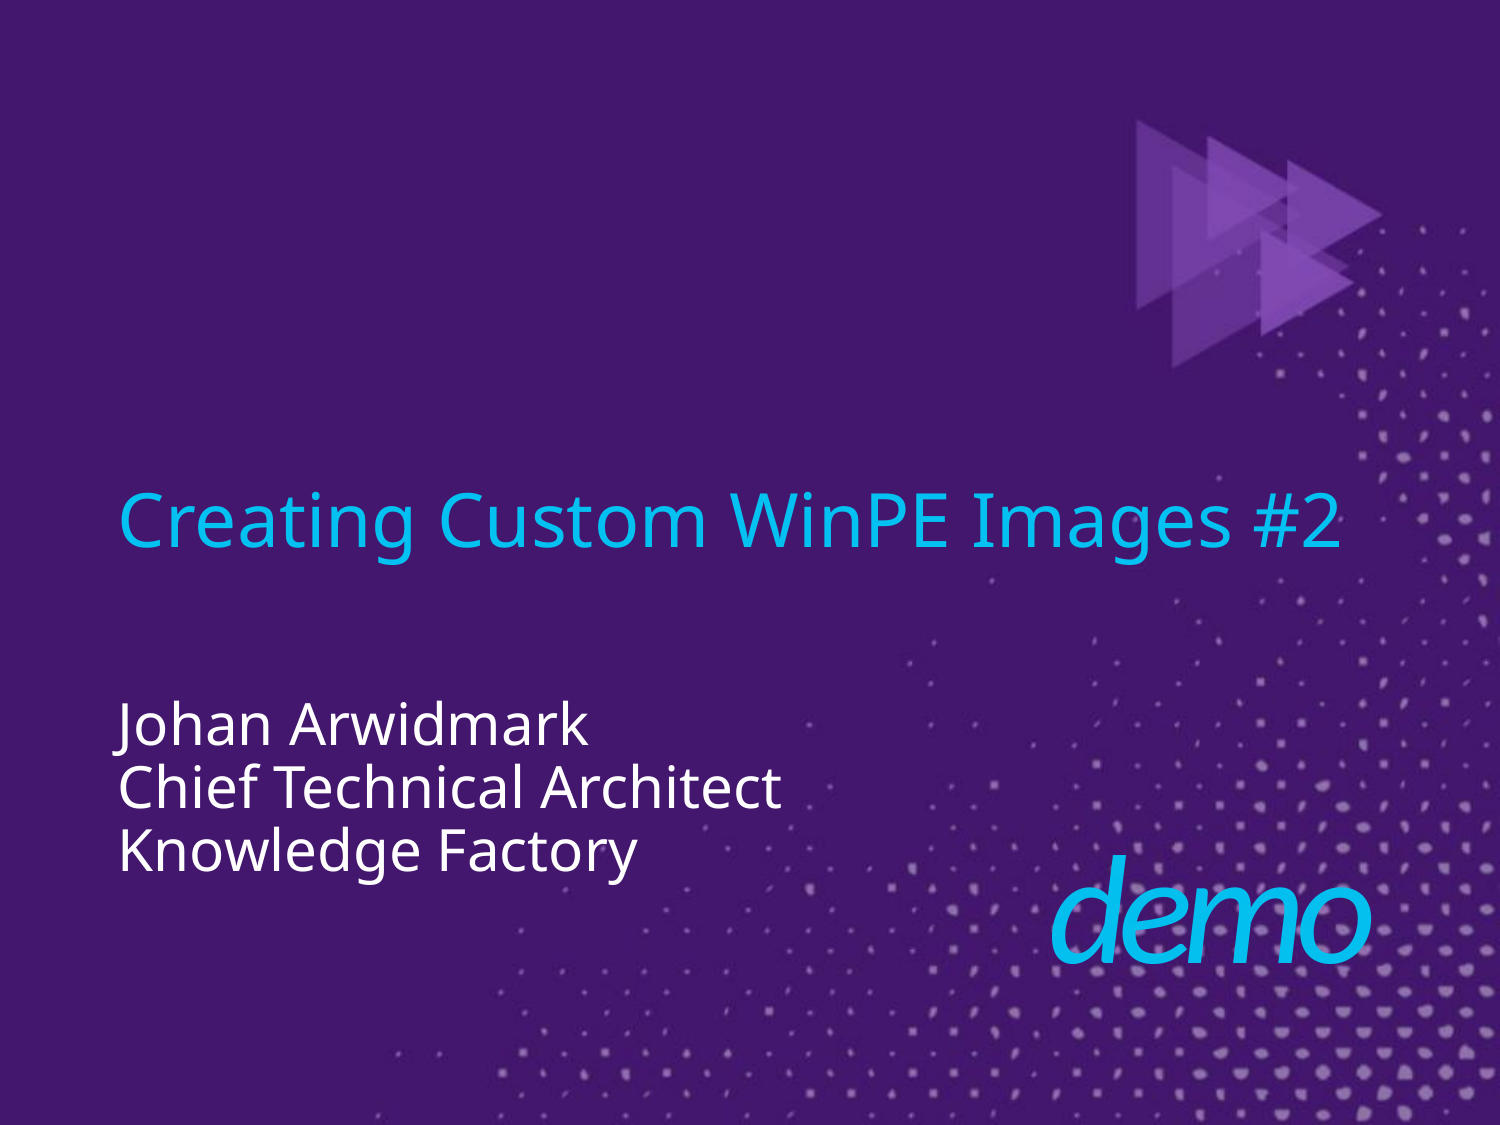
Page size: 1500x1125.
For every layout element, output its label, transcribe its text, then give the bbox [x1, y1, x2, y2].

subtitle Johan Arwidmark Chief Technical Architect Knowledge Factory [102, 687, 1251, 764]
list demo [131, 800, 1392, 1027]
title Creating Custom WinPE Images #2 [102, 398, 1424, 649]
picture [0, 0, 1500, 1125]
